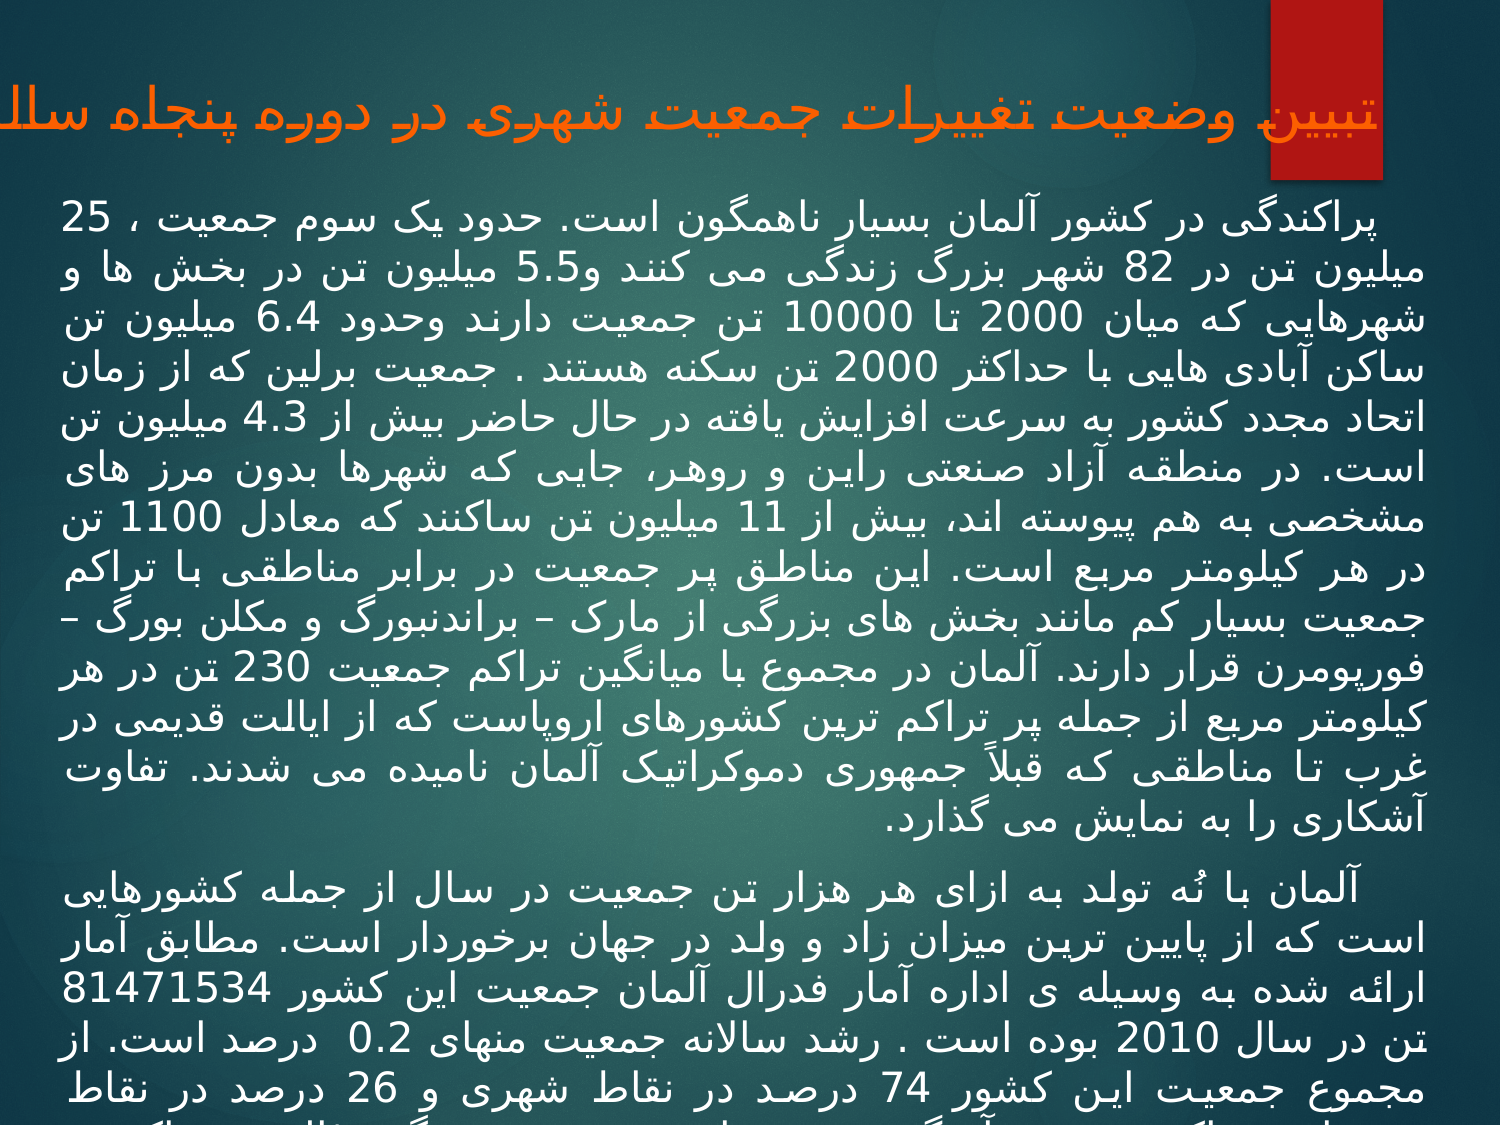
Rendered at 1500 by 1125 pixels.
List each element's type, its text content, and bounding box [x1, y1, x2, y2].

title تبیین وضعیت تغییرات جمعیت شهری در دوره پنجاه ساله [0, 63, 1392, 252]
list پراکندگی در کشور آلمان بسیار ناهمگون است. حدود یک سوم جمعیت ، 25 میلیون تن در 82 شهر بزرگ زندگی می کنند و5.5 میلیون تن در بخش ها و شهرهایی که میان 2000 تا 10000 تن جمعیت دارند وحدود 6.4 میلیون تن ساکن آبادی هایی با حداکثر 2000 تن سکنه هستند . جمعیت برلین که از زمان اتحاد مجدد کشور به سرعت افزایش یافته در حال حاضر بیش از 4.3 میلیون تن است. در منطقه آزاد صنعتی راین و روهر، جایی که شهرها بدون مرز های مشخصی به هم پیوسته اند، بیش از 11 میلیون تن ساکنند که معادل 1100 تن در هر کیلومتر مربع است. این مناطق پر جمعیت در برابر مناطقی با تراکم جمعیت بسیار کم مانند بخش های بزرگی از مارک – براندنبورگ و مکلن بورگ – فورپومرن قرار دارند. آلمان در مجموع با میانگین تراکم جمعیت 230 تن در هر کیلومتر مربع از جمله پر تراکم ترین کشورهای اروپاست که از ایالت قدیمی در غرب تا مناطقی که قبلاً جمهوری دموکراتیک آلمان نامیده می شدند. تفاوت آشکاری را به نمایش می گذارد. آلمان با نُه تولد به ازای هر هزار تن جمعیت در سال از جمله کشورهایی است که از پایین ترین میزان زاد و ولد در جهان برخوردار است. مطابق آمار ارائه شده به وسیله ی اداره آمار فدرال آلمان جمعیت این کشور 81471534 تن در سال 2010 بوده است . رشد سالانه جمعیت منهای 0.2 درصد است. از مجموع جمعیت این کشور 74 درصد در نقاط شهری و 26 درصد در نقاط روستایی ساکن هستند. آهنگ رشد متفاوت جمعیت، ویژگی غالب و حاکم بر جمعیت شهری این کشور قلمداد می شود. [43, 182, 1465, 871]
